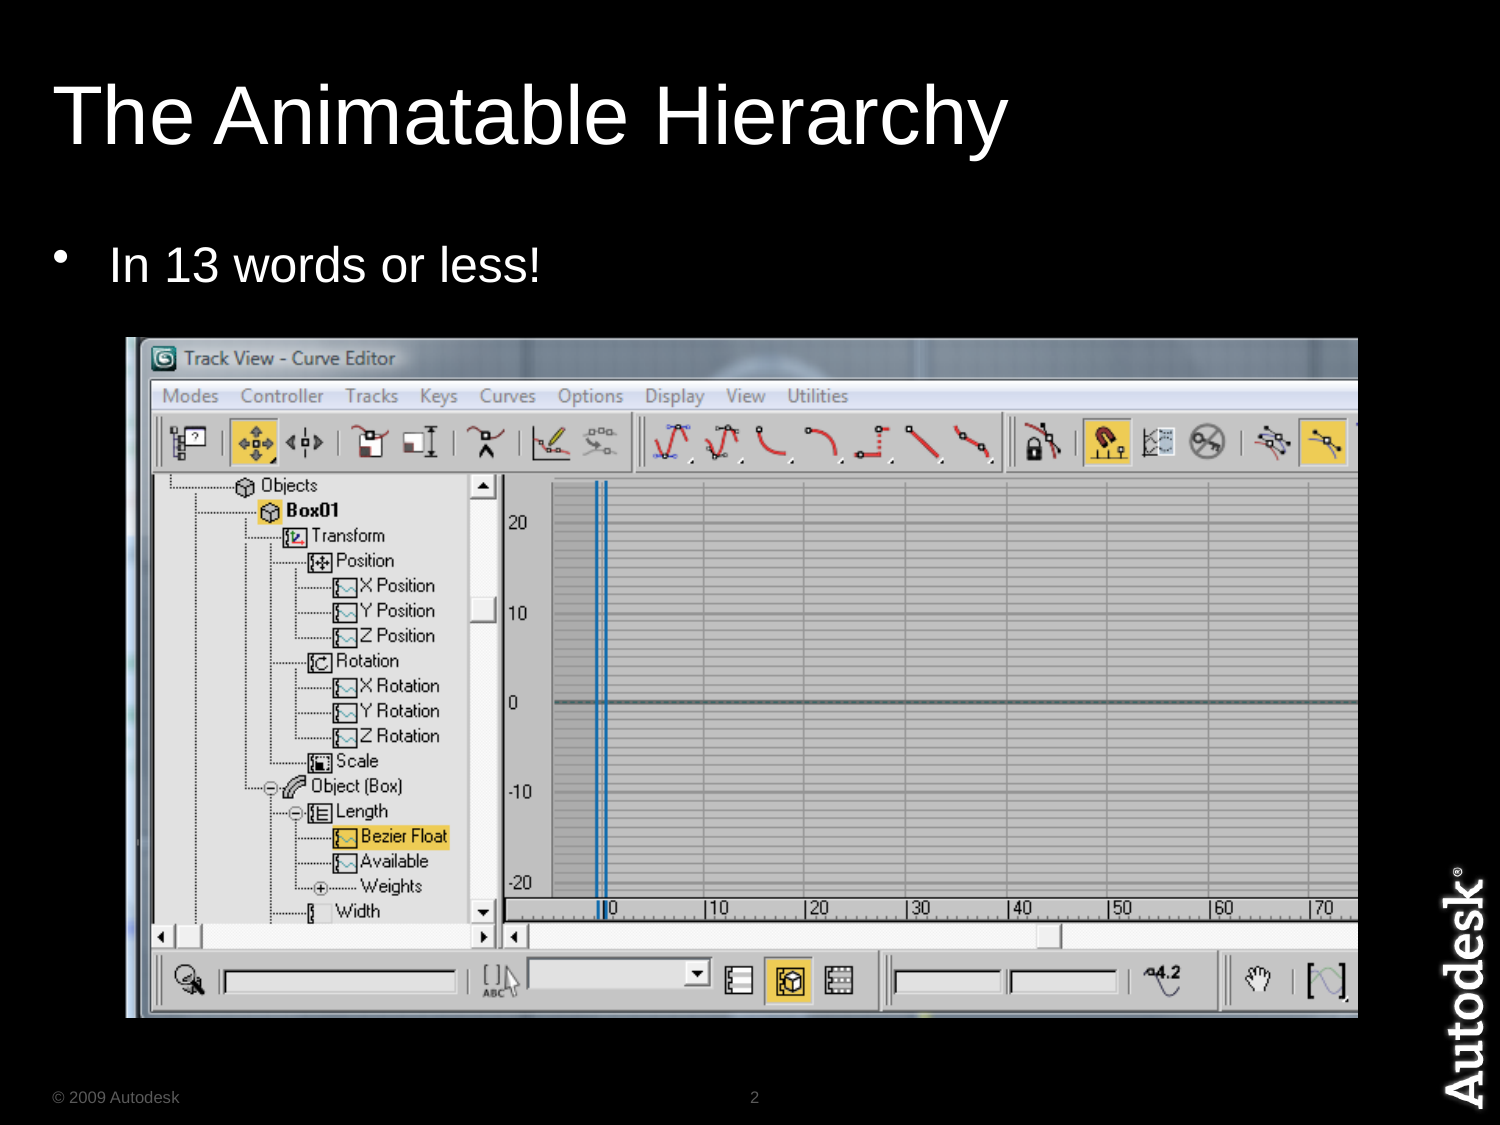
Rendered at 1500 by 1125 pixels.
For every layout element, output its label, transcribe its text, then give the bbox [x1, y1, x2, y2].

list In 13 words or less! [52, 231, 1401, 1073]
picture [1402, 0, 1500, 1125]
picture [124, 337, 1359, 1018]
title The Animatable Hierarchy [52, 22, 1401, 211]
